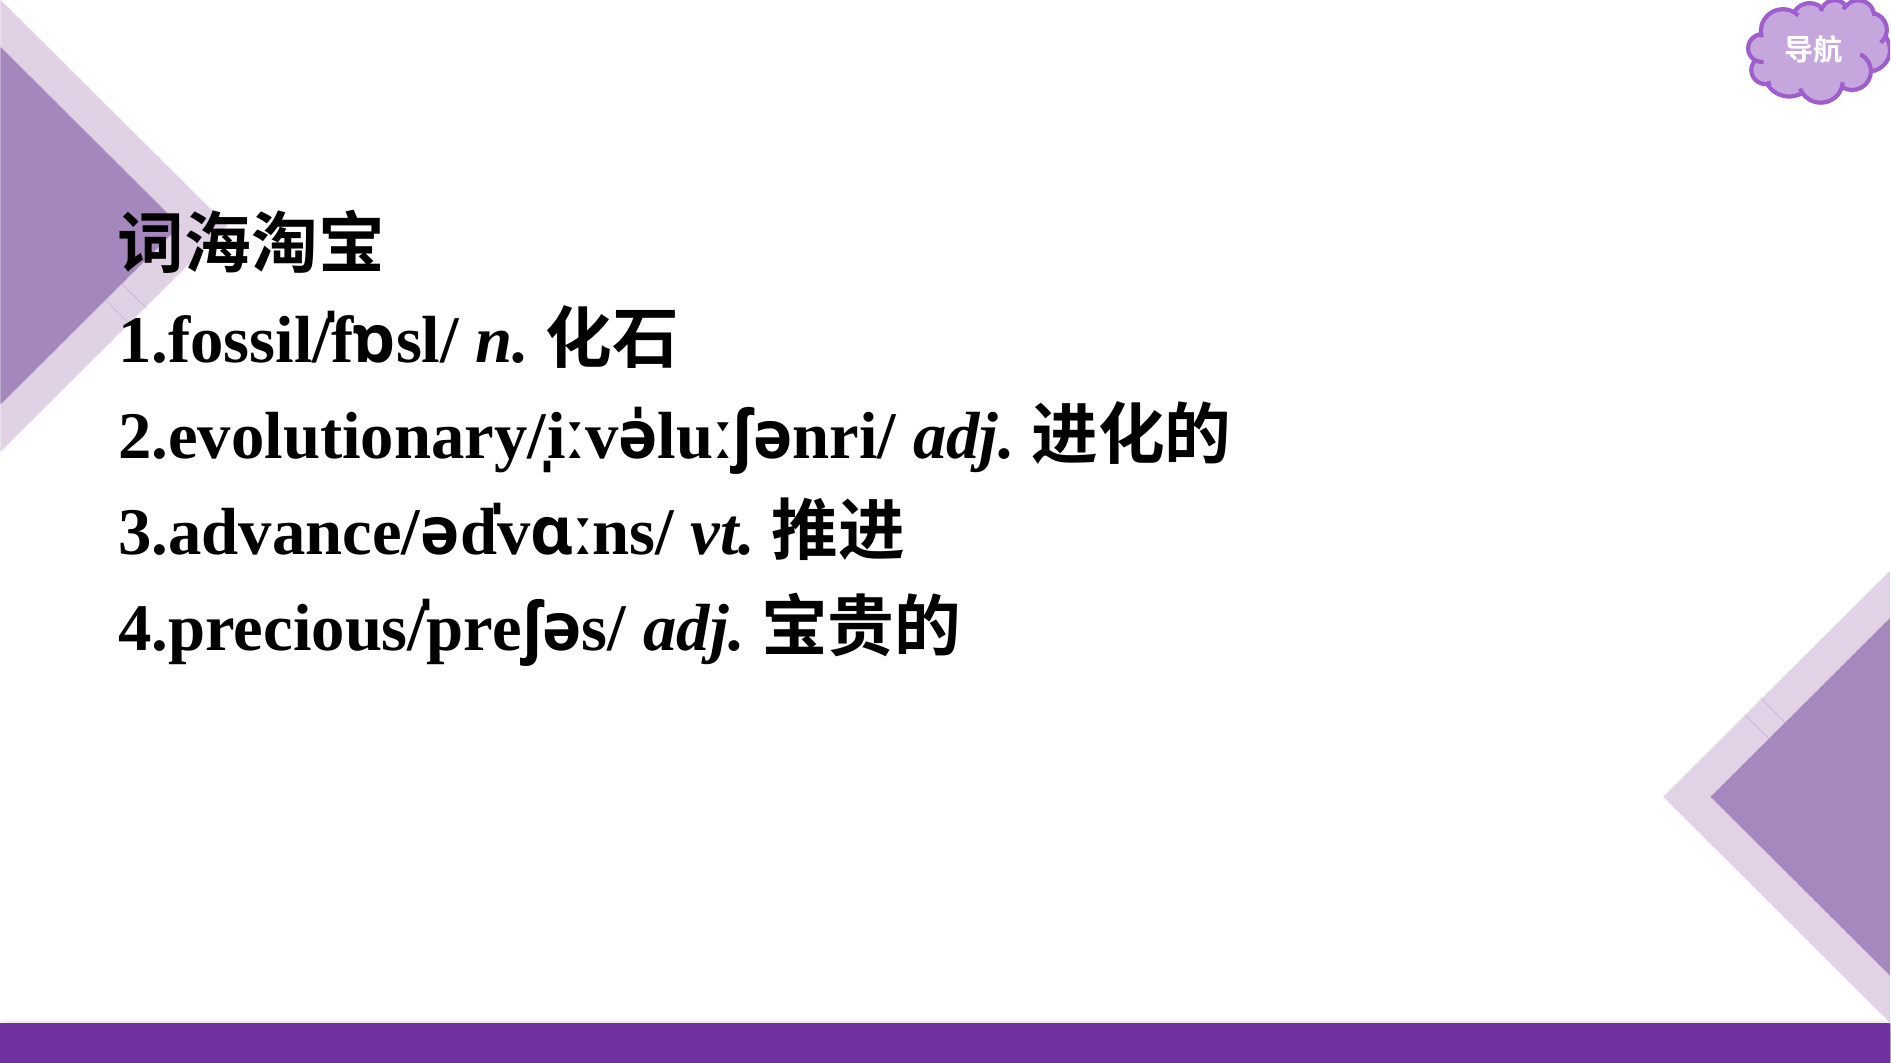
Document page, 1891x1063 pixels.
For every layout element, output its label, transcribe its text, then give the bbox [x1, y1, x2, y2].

picture [1660, 570, 1890, 1024]
text_box 词海淘宝 1.fossil/̍fɒsl/ n.化石 2.evolutionary/̩iːvə̍luːʃənri/ adj.进化的 3.advance/əd̍vɑːns/ vt.推进 4.precious/̍preʃəs/ adj.宝贵的 [59, 177, 1833, 672]
picture [1, 0, 230, 451]
